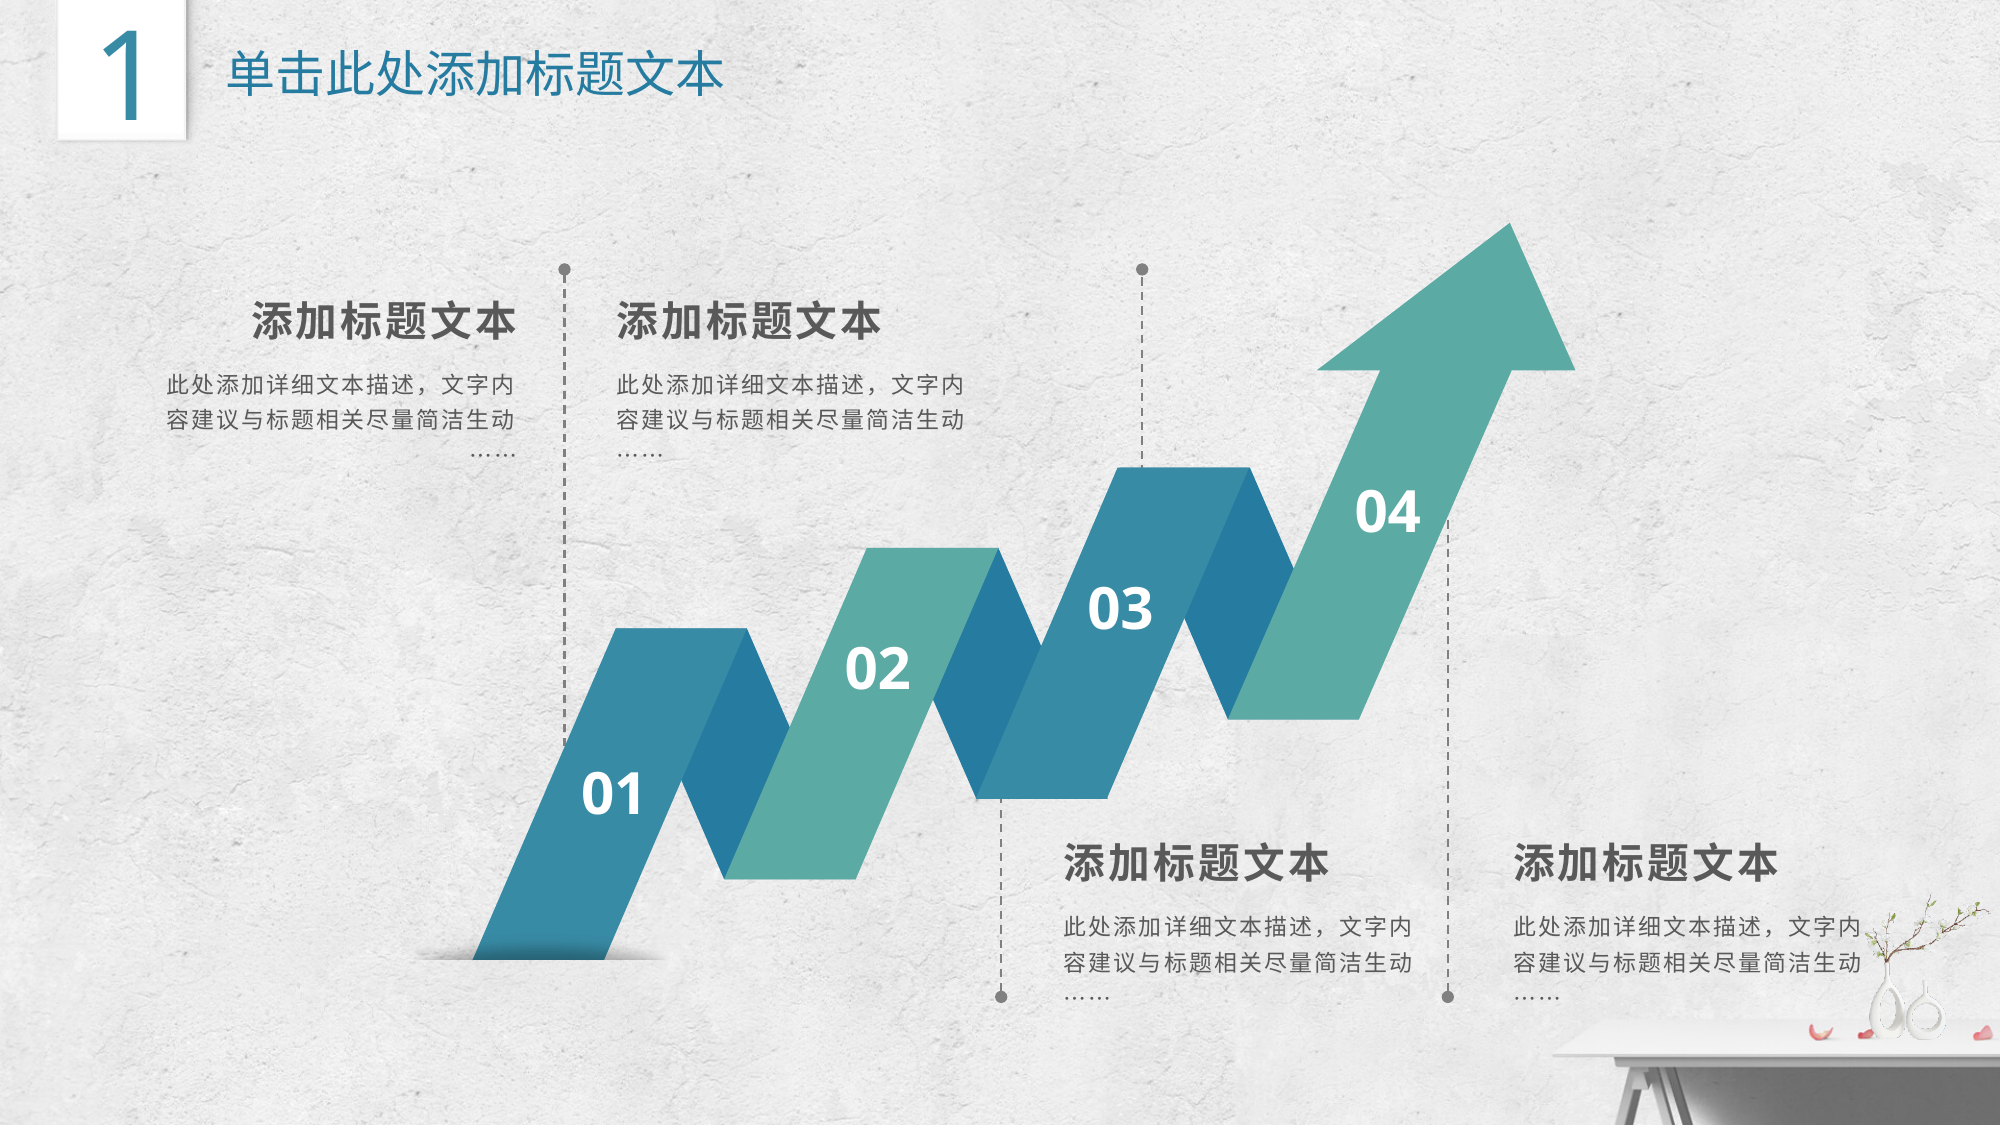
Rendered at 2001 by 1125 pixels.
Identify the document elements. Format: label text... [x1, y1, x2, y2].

text_box 1 [77, 0, 179, 153]
text_box 01 [541, 748, 688, 834]
text_box 04 [1314, 466, 1461, 551]
text_box [1450, 991, 1454, 1003]
text_box [1075, 466, 1251, 599]
text_box 单击此处添加标题文本 [210, 35, 924, 110]
text_box [688, 629, 790, 879]
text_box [1049, 829, 1450, 1021]
picture [0, 0, 2000, 1125]
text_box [132, 287, 532, 479]
text_box [974, 629, 1173, 800]
text_box [1226, 519, 1434, 721]
text_box [995, 800, 1008, 1004]
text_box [601, 287, 1002, 479]
text_box 02 [804, 624, 951, 709]
text_box [562, 627, 749, 768]
text_box [1194, 467, 1294, 718]
text_box [558, 263, 571, 745]
text_box [1313, 221, 1578, 489]
text_box [1135, 263, 1149, 466]
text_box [1498, 829, 1899, 1021]
text_box [722, 691, 931, 881]
text_box [832, 546, 1000, 661]
text_box [486, 798, 660, 926]
text_box 03 [1047, 564, 1194, 649]
text_box [935, 549, 1041, 797]
